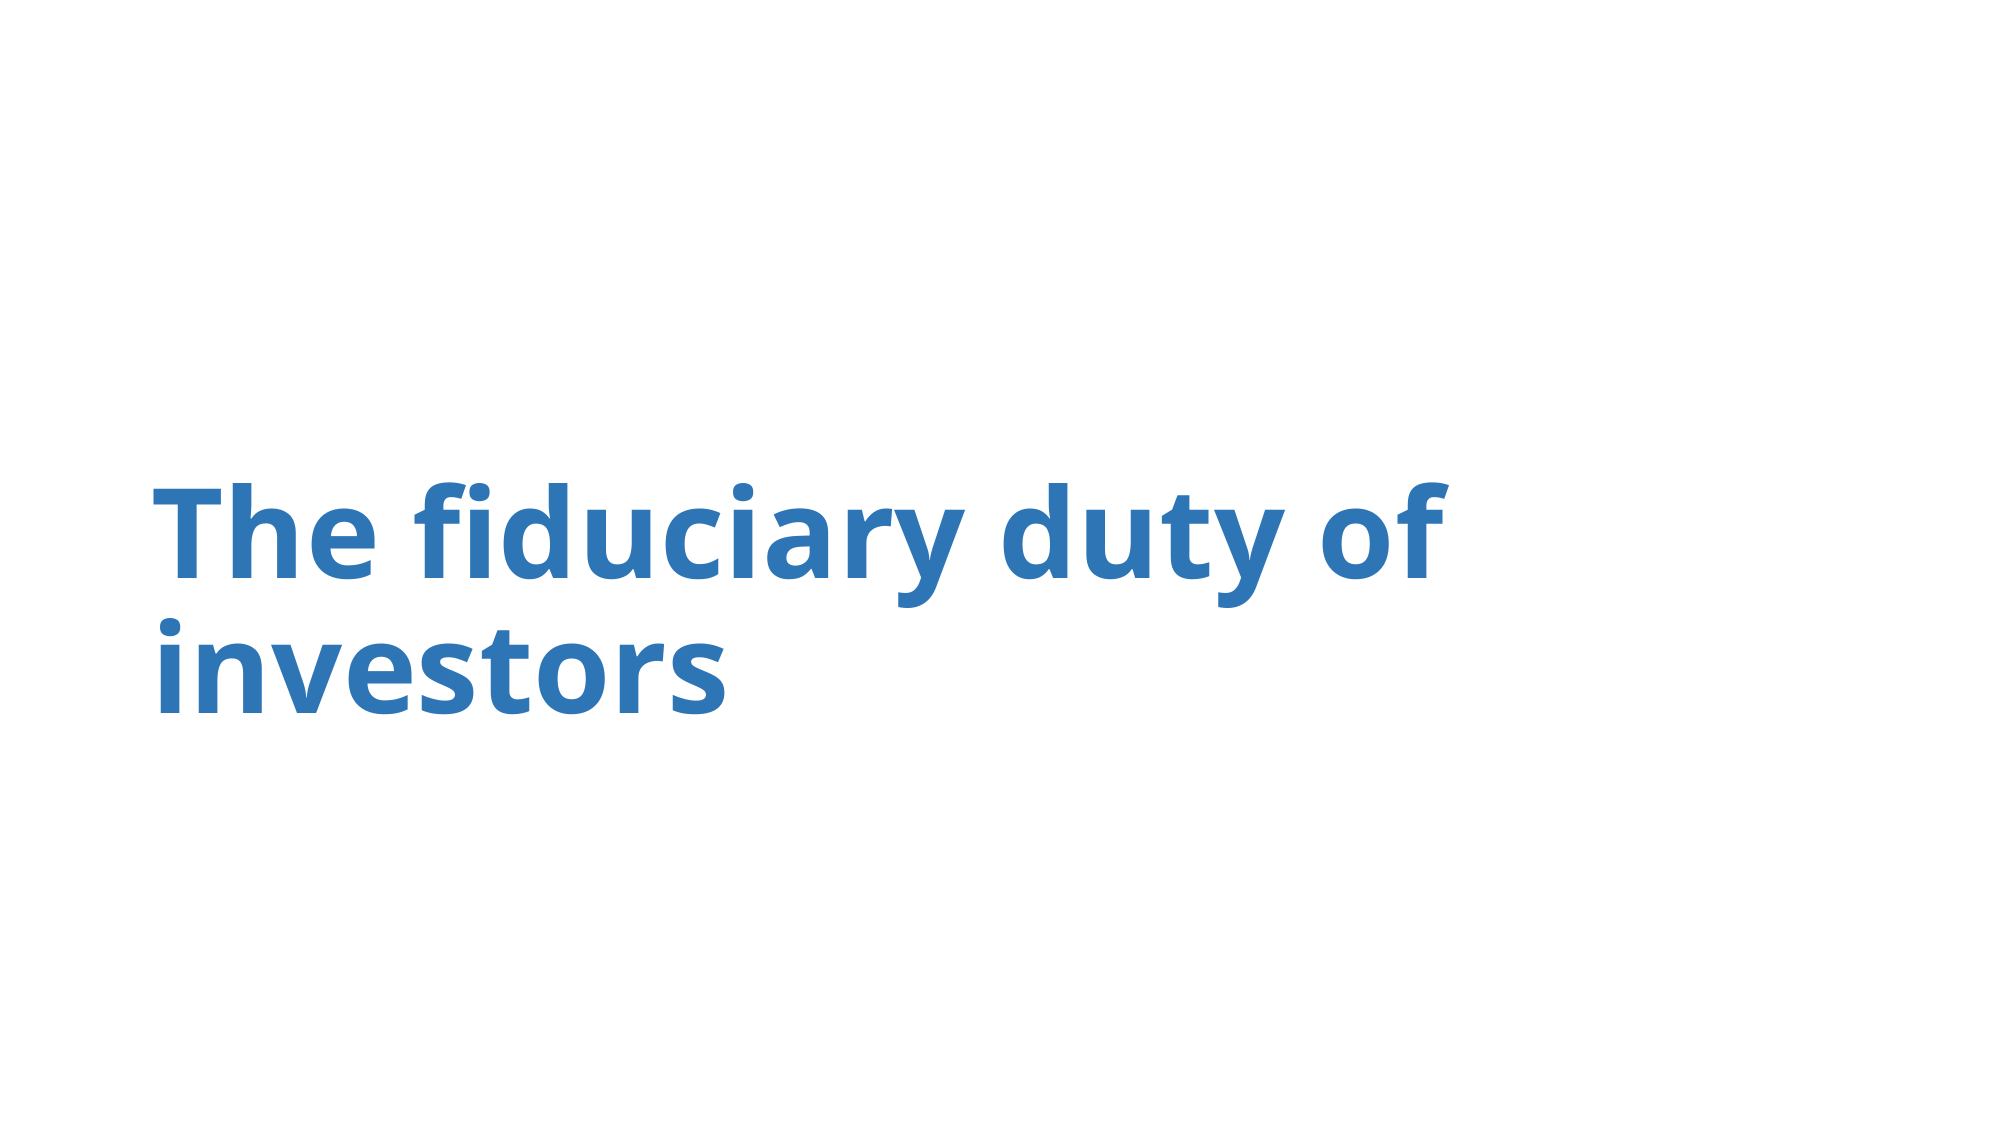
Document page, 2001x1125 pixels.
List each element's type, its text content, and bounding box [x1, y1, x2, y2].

title The fiduciary duty of investors [136, 280, 1862, 749]
